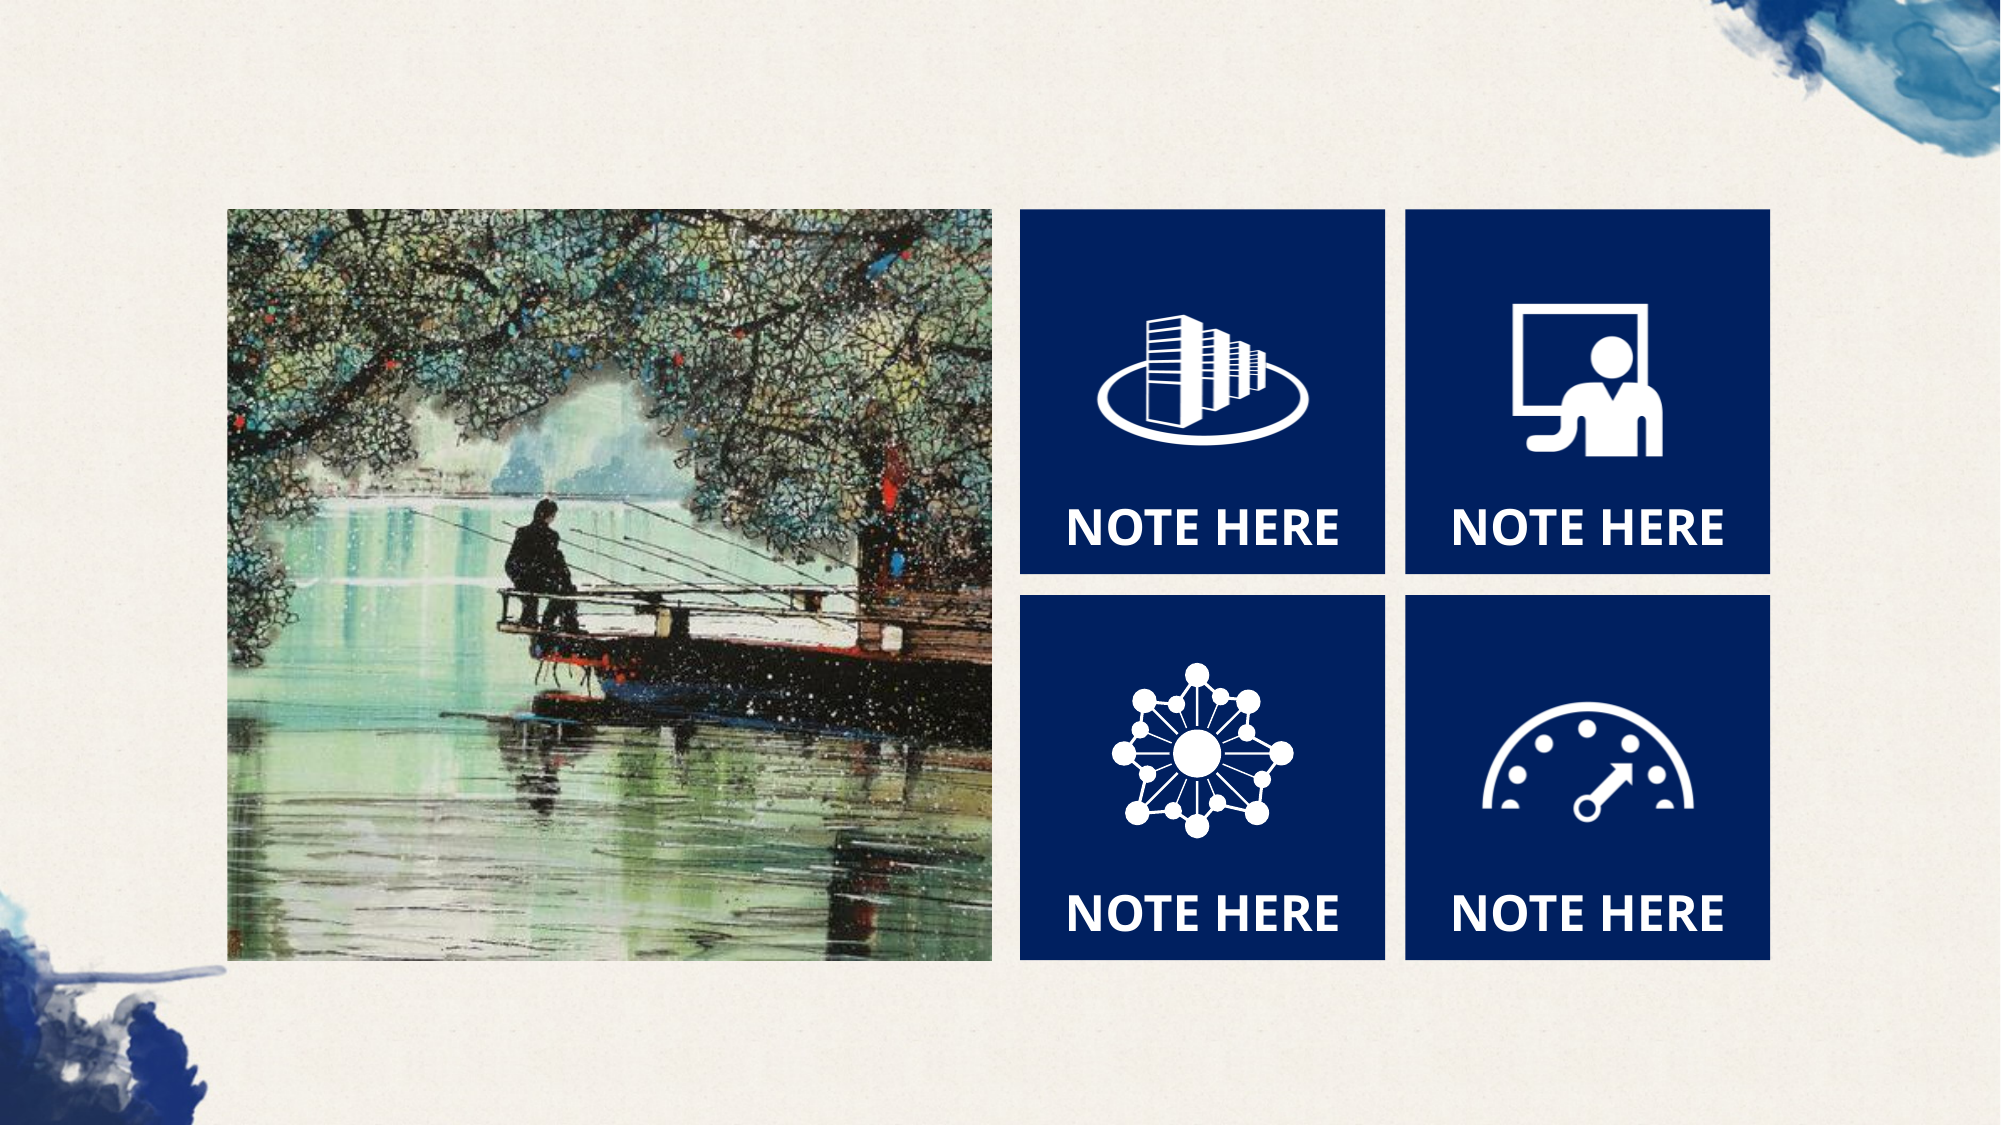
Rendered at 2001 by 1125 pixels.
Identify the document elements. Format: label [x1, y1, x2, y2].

text_box [1020, 595, 1386, 961]
text_box [1020, 209, 1386, 575]
text_box [1405, 209, 1771, 575]
text_box [1405, 595, 1771, 961]
picture [0, 0, 2001, 1125]
